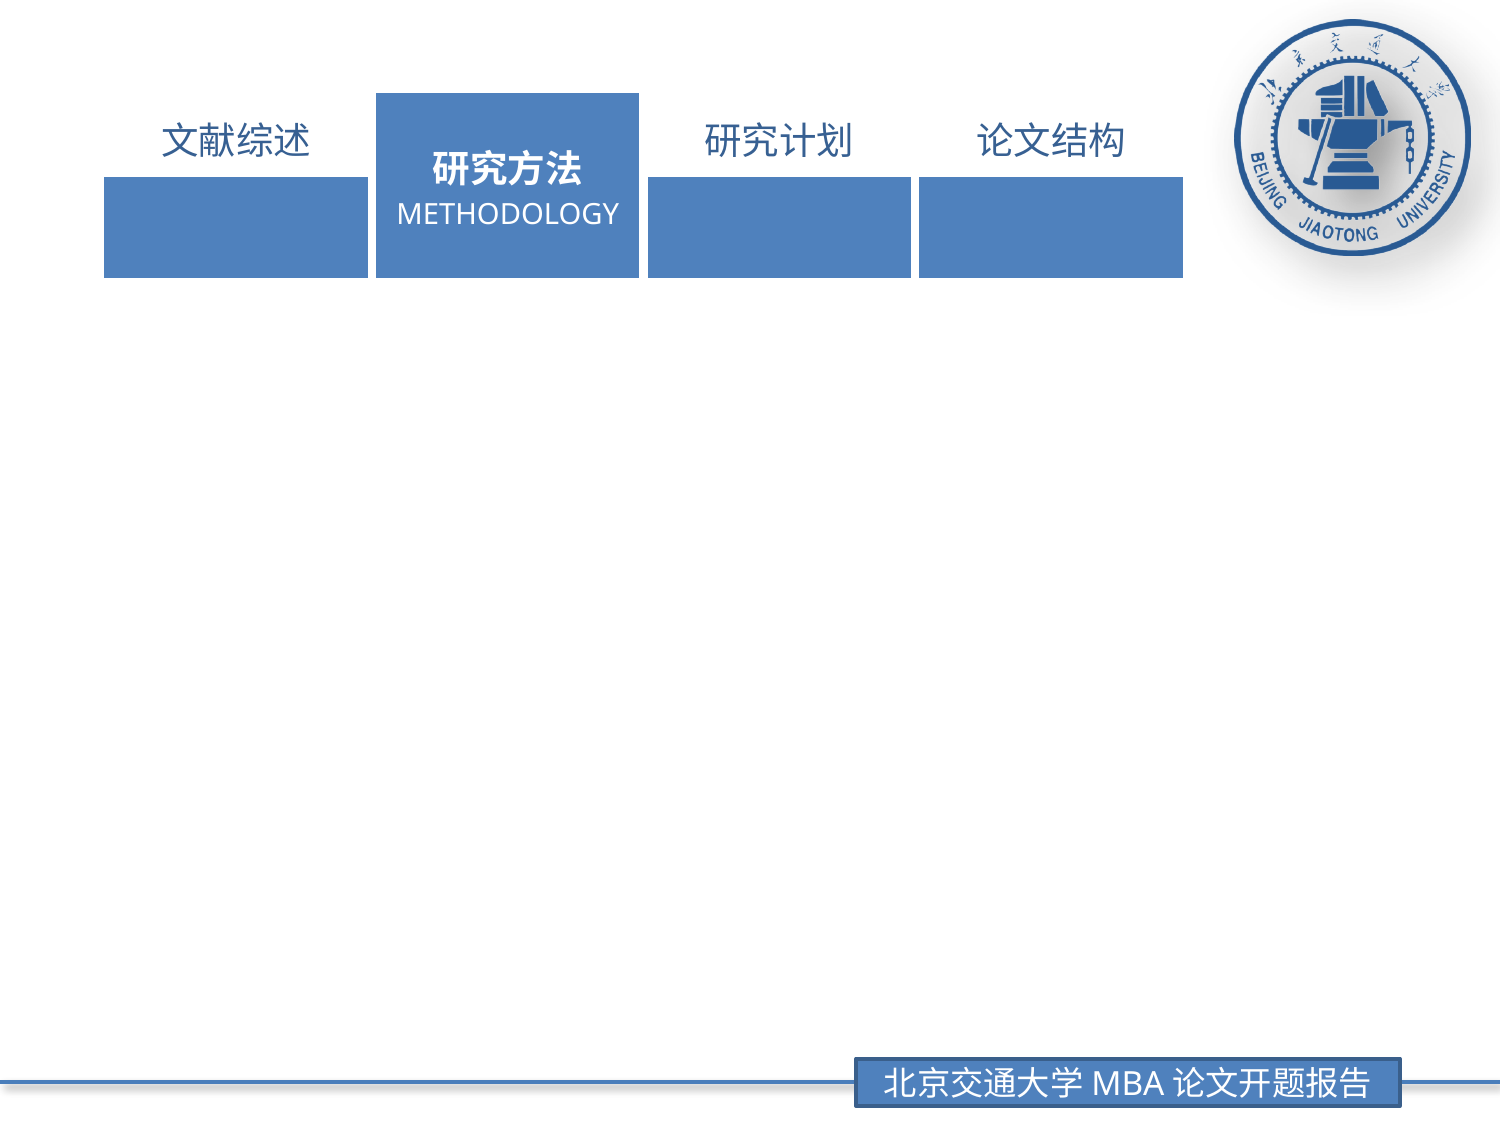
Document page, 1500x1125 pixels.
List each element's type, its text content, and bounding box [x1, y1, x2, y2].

table_header 研究方法 METHODOLOGY [376, 93, 639, 278]
table_header 论文结构 [919, 93, 1184, 169]
table_header 研究计划 [648, 93, 911, 169]
table_cell [104, 177, 368, 278]
table_cell [919, 177, 1183, 278]
table_cell [648, 177, 911, 278]
table_header 文献综述 [104, 93, 368, 169]
